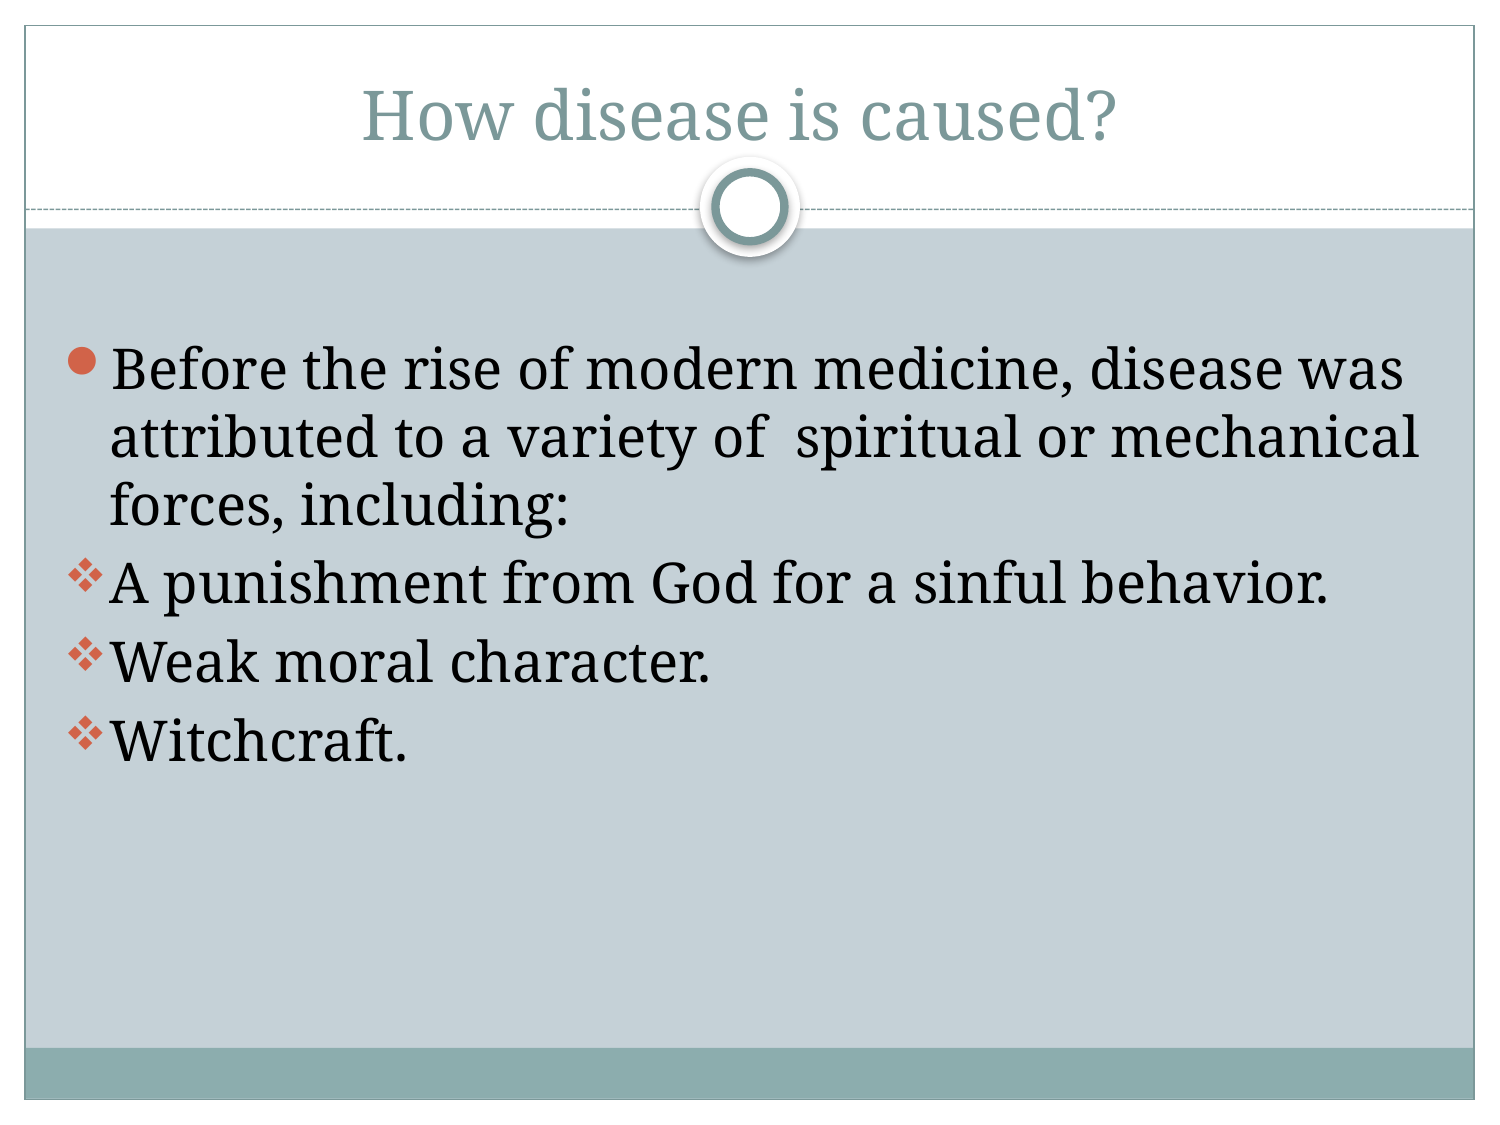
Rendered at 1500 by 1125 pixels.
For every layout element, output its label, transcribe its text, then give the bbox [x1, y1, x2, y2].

list Before the rise of modern medicine, disease was attributed to a variety of spiritual or mechanical forces, including: A punishment from God for a sinful behavior. Weak moral character. Witchcraft. [49, 326, 1445, 1001]
title How disease is caused? [49, 37, 1450, 162]
